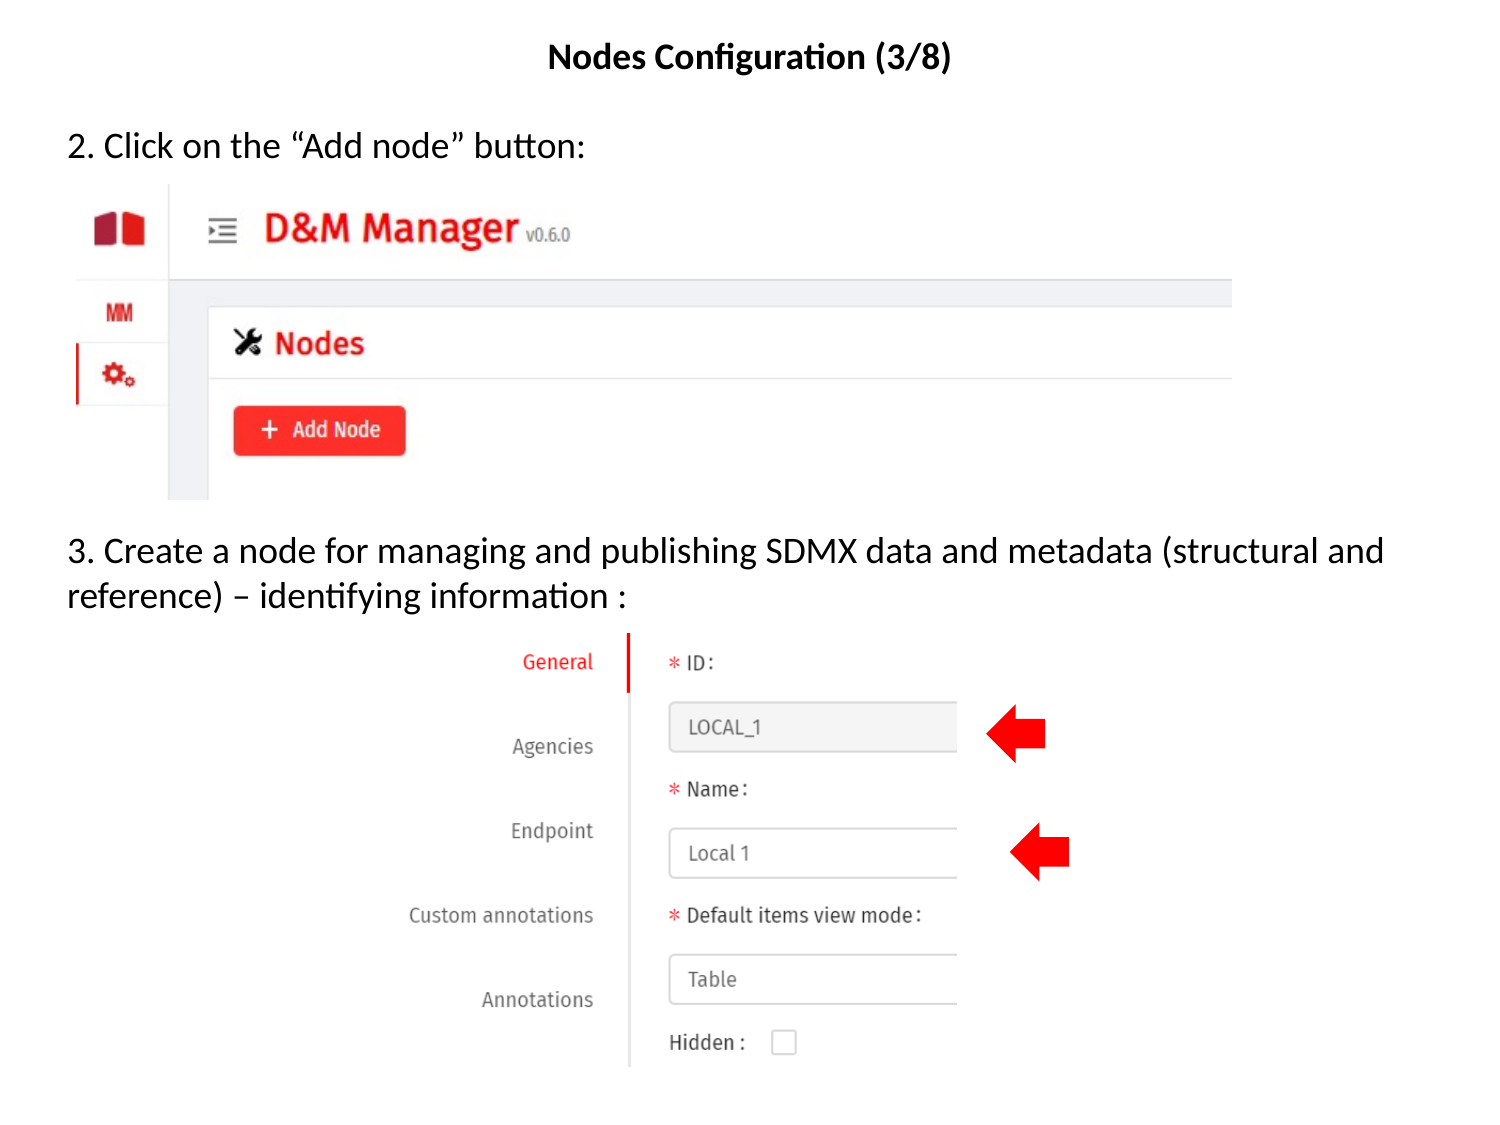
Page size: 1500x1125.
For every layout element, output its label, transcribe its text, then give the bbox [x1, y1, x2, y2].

text_box [1007, 820, 1071, 884]
picture [76, 184, 1232, 501]
picture [395, 633, 958, 1067]
text_box 2. Click on the “Add node” button: 3. Create a node for managing and publishing SDMX data and metadata (structural and reference) – identifying information : [52, 113, 1447, 1125]
text_box Nodes Configuration (3/8) [53, 24, 1447, 84]
text_box [984, 702, 1048, 766]
